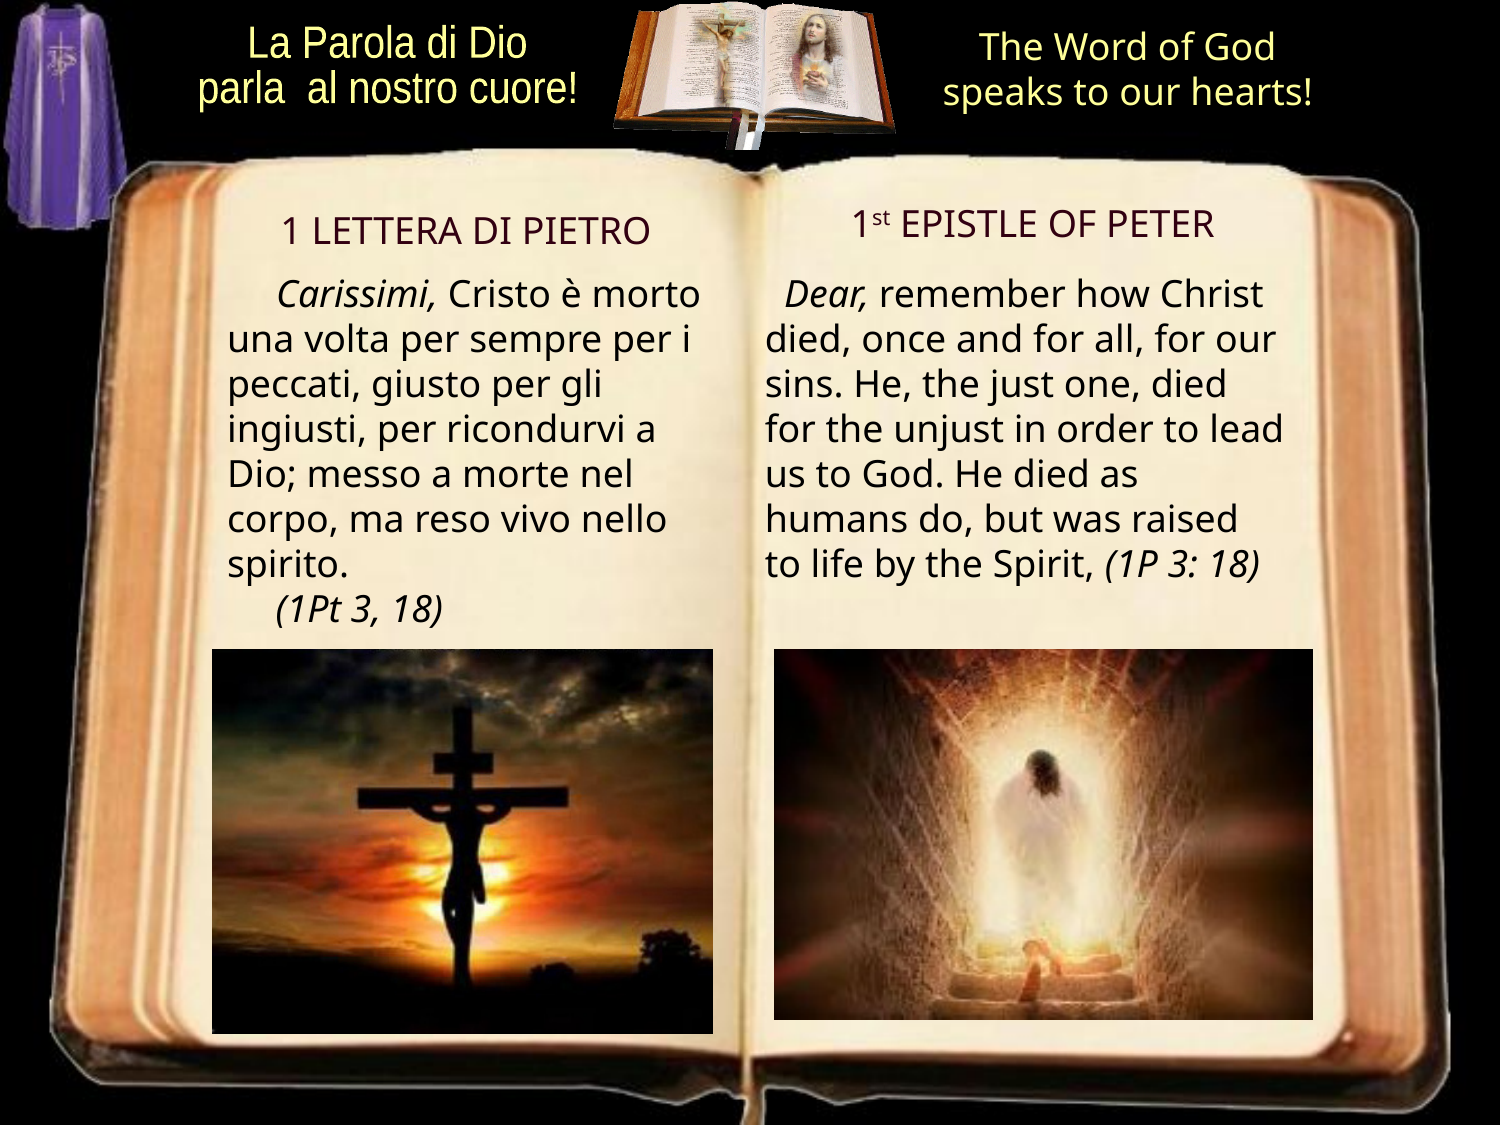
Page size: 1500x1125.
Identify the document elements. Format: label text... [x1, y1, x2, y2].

text_box 1 LETTERA DI PIETRO [199, 199, 713, 260]
picture [0, 0, 1500, 1125]
text_box Dear, remember how Christ died, once and for all, for our sins. He, the just one, died for the unjust in order to lead us to God. He died as humans do, but was raised to life by the Spirit, (1P 3: 18) [750, 262, 1300, 593]
title 1st EPISTLE OF PETER [726, 184, 1339, 260]
text_box The Word of God speaks to our hearts! [900, 15, 1500, 121]
text_box Carissimi, Cristo è morto una volta per sempre per i peccati, giusto per gli ingiusti, per ricondurvi a Dio; messo a morte nel corpo, ma reso vivo nello spirito. (1Pt 3, 18) [212, 262, 738, 638]
